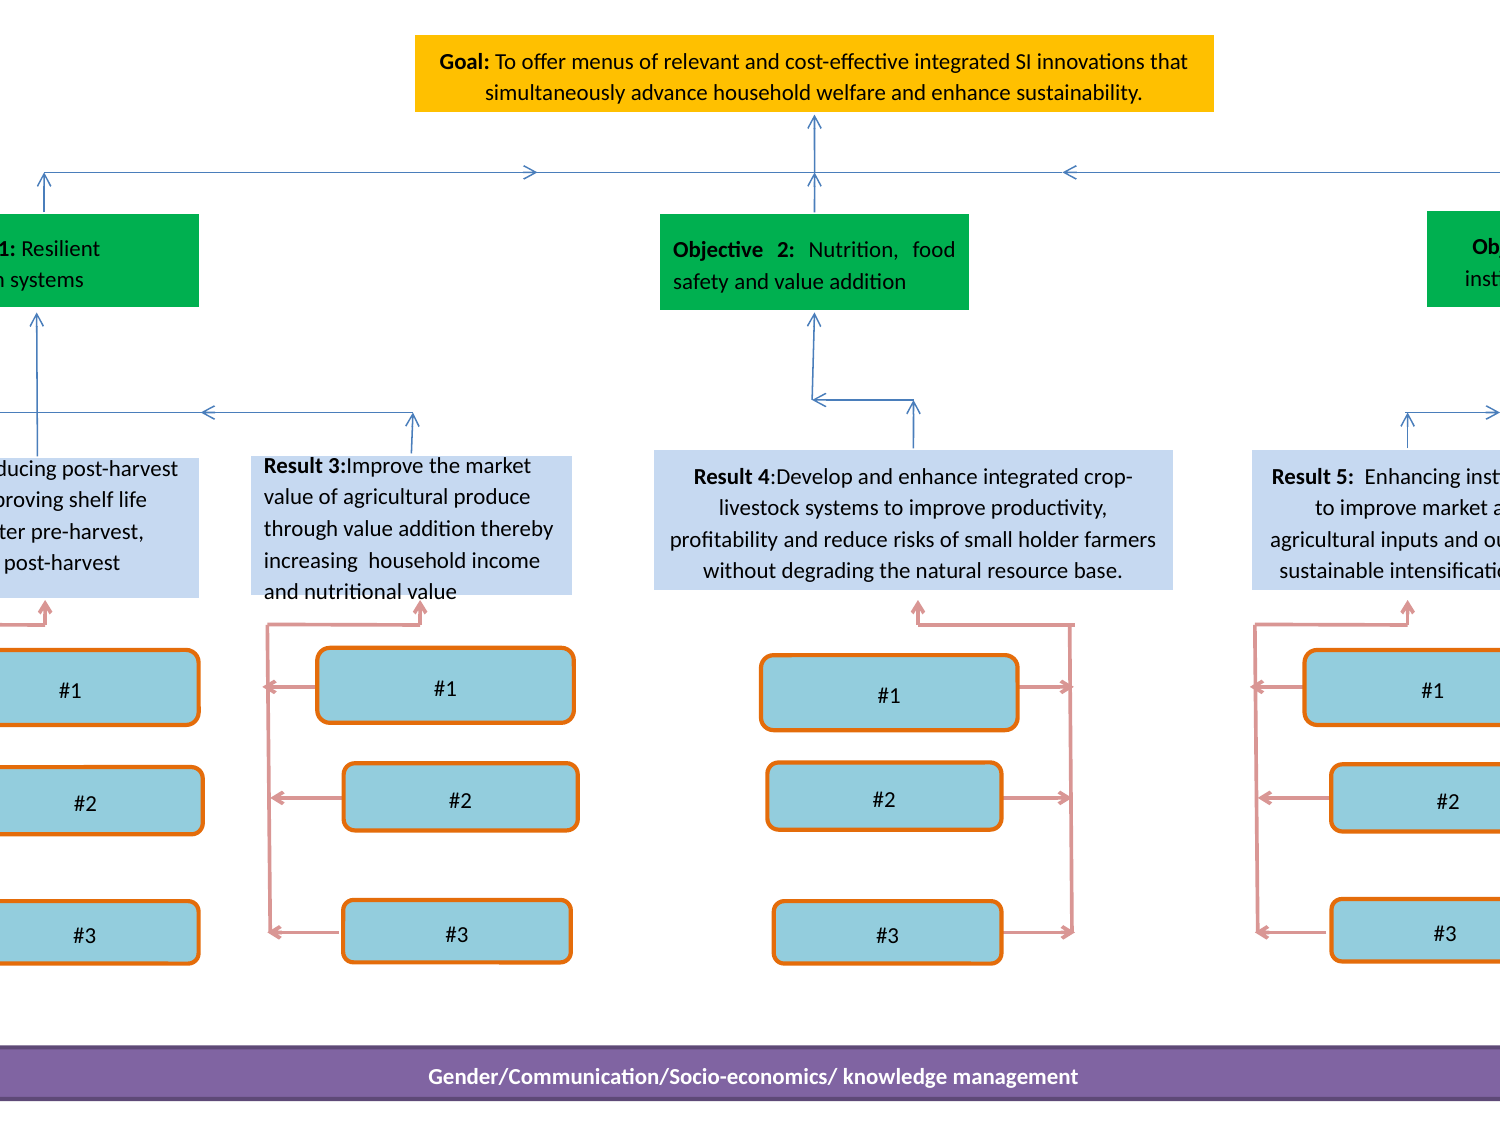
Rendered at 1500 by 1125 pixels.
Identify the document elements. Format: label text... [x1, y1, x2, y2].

text_box #3 [1331, 898, 1500, 962]
text_box #2 [0, 767, 203, 835]
text_box Result 4:Develop and enhance integrated crop-livestock systems to improve productivity, profitability and reduce risks of small holder farmers without degrading the natural resource base. [652, 448, 1175, 592]
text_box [1254, 694, 1258, 932]
text_box Goal: To offer menus of relevant and cost-effective integrated SI innovations that simultaneously advance household welfare and enhance sustainability. [412, 33, 1217, 115]
text_box Result 2:Reducing post-harvest loss and improving shelf life through better pre-harvest, harvest and post-harvest practices [0, 456, 201, 600]
text_box #1 [1304, 649, 1500, 725]
text_box Result 5: Enhancing institutional options to improve market access (both agricultural inputs and outputs),access to sustainable intensification technologies [1250, 448, 1500, 592]
text_box #2 [767, 762, 1002, 830]
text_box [267, 694, 271, 932]
text_box #1 [760, 655, 1018, 731]
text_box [811, 312, 815, 401]
text_box #2 [343, 763, 578, 831]
text_box #3 [773, 901, 1002, 964]
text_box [267, 632, 271, 686]
text_box #1 [0, 649, 199, 725]
text_box Objective 3: Markets, institutions and gender [1425, 208, 1500, 310]
text_box #2 [1331, 764, 1500, 832]
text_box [1069, 633, 1073, 686]
text_box Objective 2: Nutrition, food safety and value addition [658, 212, 971, 313]
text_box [1069, 799, 1073, 932]
text_box Objective 1: Resilient production systems [0, 212, 201, 310]
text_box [1069, 693, 1073, 797]
text_box Gender/Communication/Socio-economics/ knowledge management [0, 1047, 1500, 1100]
text_box #1 [317, 647, 574, 723]
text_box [1254, 632, 1258, 686]
text_box #3 [343, 899, 571, 963]
text_box Result 3:Improve the market value of agricultural produce through value addition thereby increasing household income and nutritional value [248, 453, 574, 598]
text_box #3 [0, 901, 199, 964]
